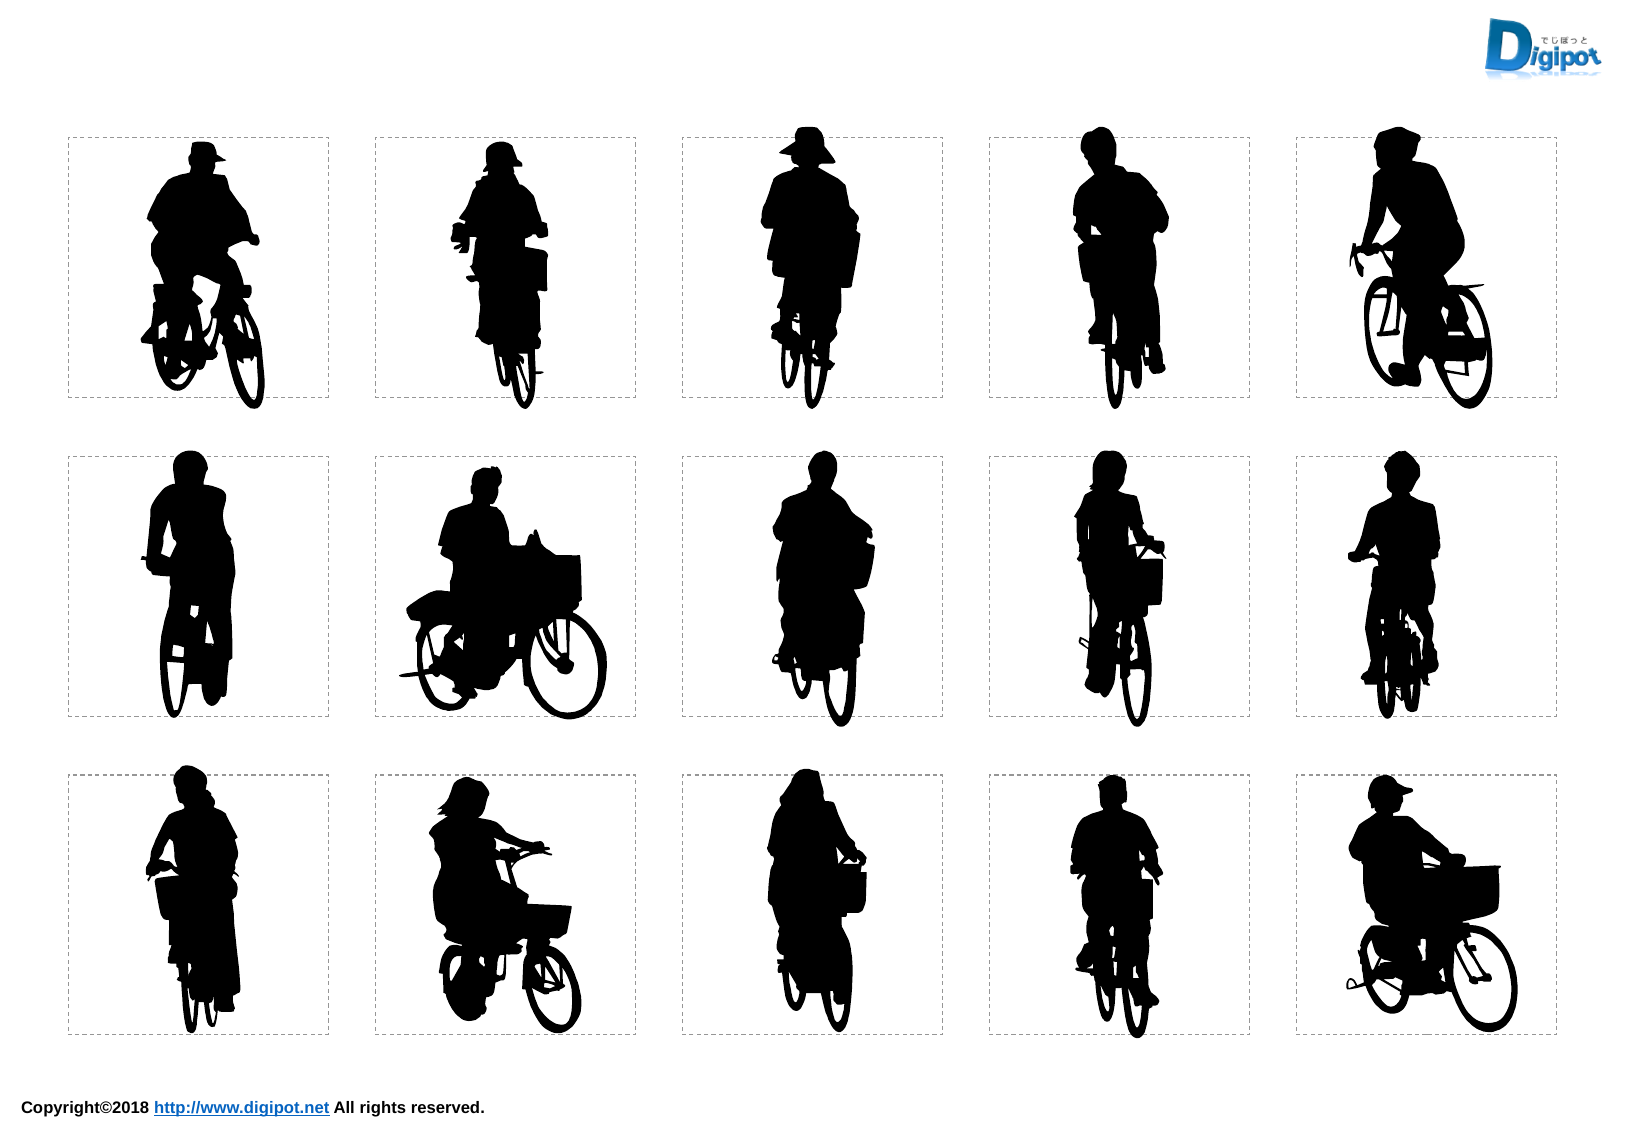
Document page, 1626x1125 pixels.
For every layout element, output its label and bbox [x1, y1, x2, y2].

text_box [772, 450, 875, 727]
text_box [760, 126, 861, 409]
text_box [399, 466, 607, 720]
text_box [1346, 775, 1518, 1033]
text_box [1349, 126, 1493, 409]
text_box [428, 776, 582, 1034]
picture [1485, 18, 1602, 82]
text_box [1073, 450, 1167, 727]
text_box [140, 141, 265, 409]
text_box [1070, 775, 1164, 1039]
text_box [450, 141, 549, 409]
text_box [1348, 450, 1441, 719]
text_box [766, 768, 867, 1033]
text_box [140, 450, 236, 718]
text_box [1072, 126, 1169, 409]
text_box [145, 765, 241, 1034]
